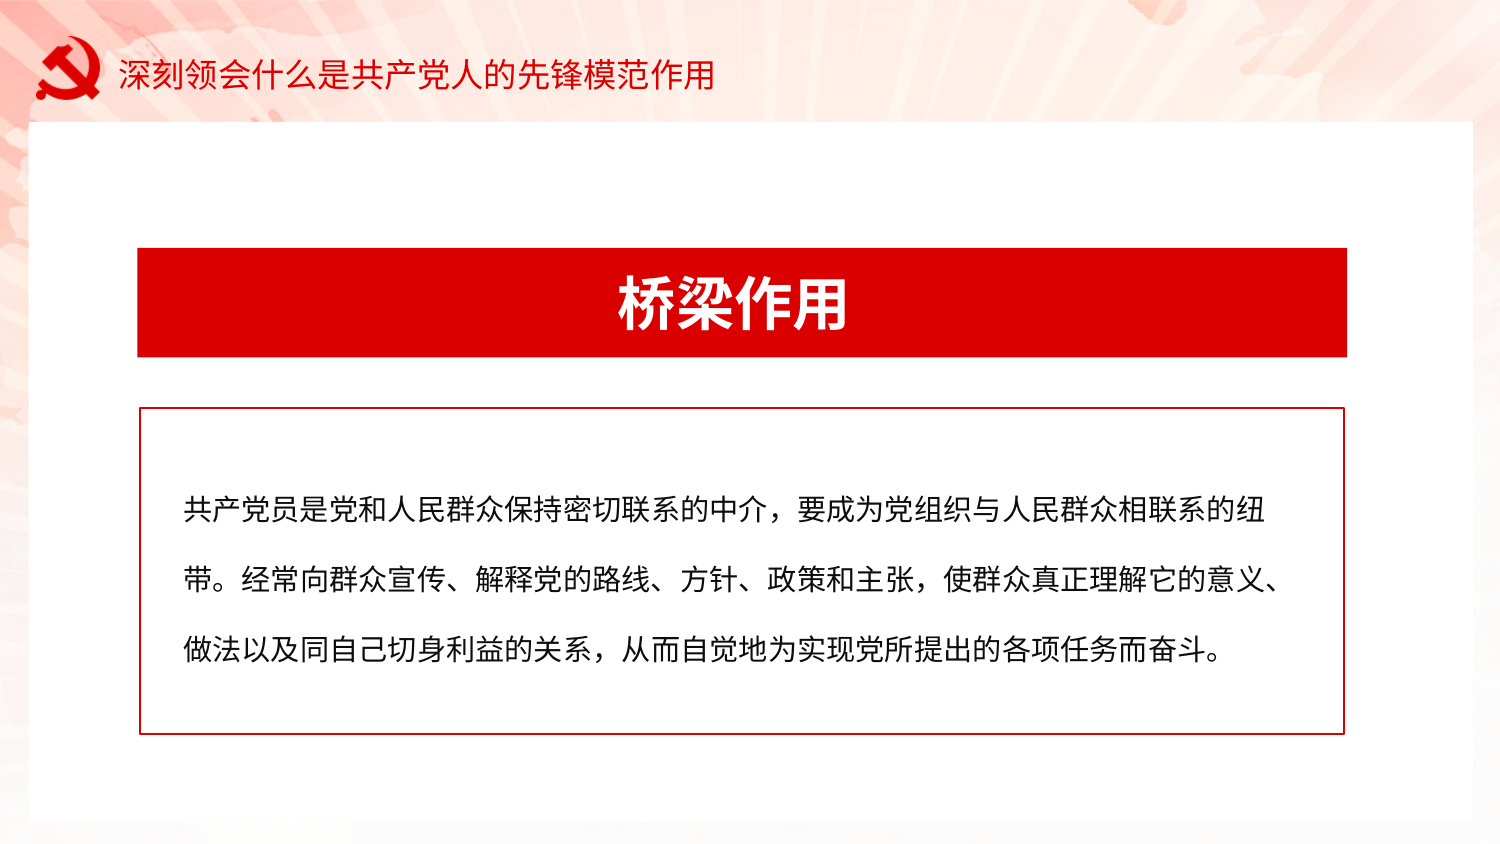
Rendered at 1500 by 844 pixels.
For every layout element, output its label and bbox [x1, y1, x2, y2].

text_box [137, 247, 1348, 358]
picture [0, 0, 1500, 844]
text_box [140, 407, 1344, 735]
